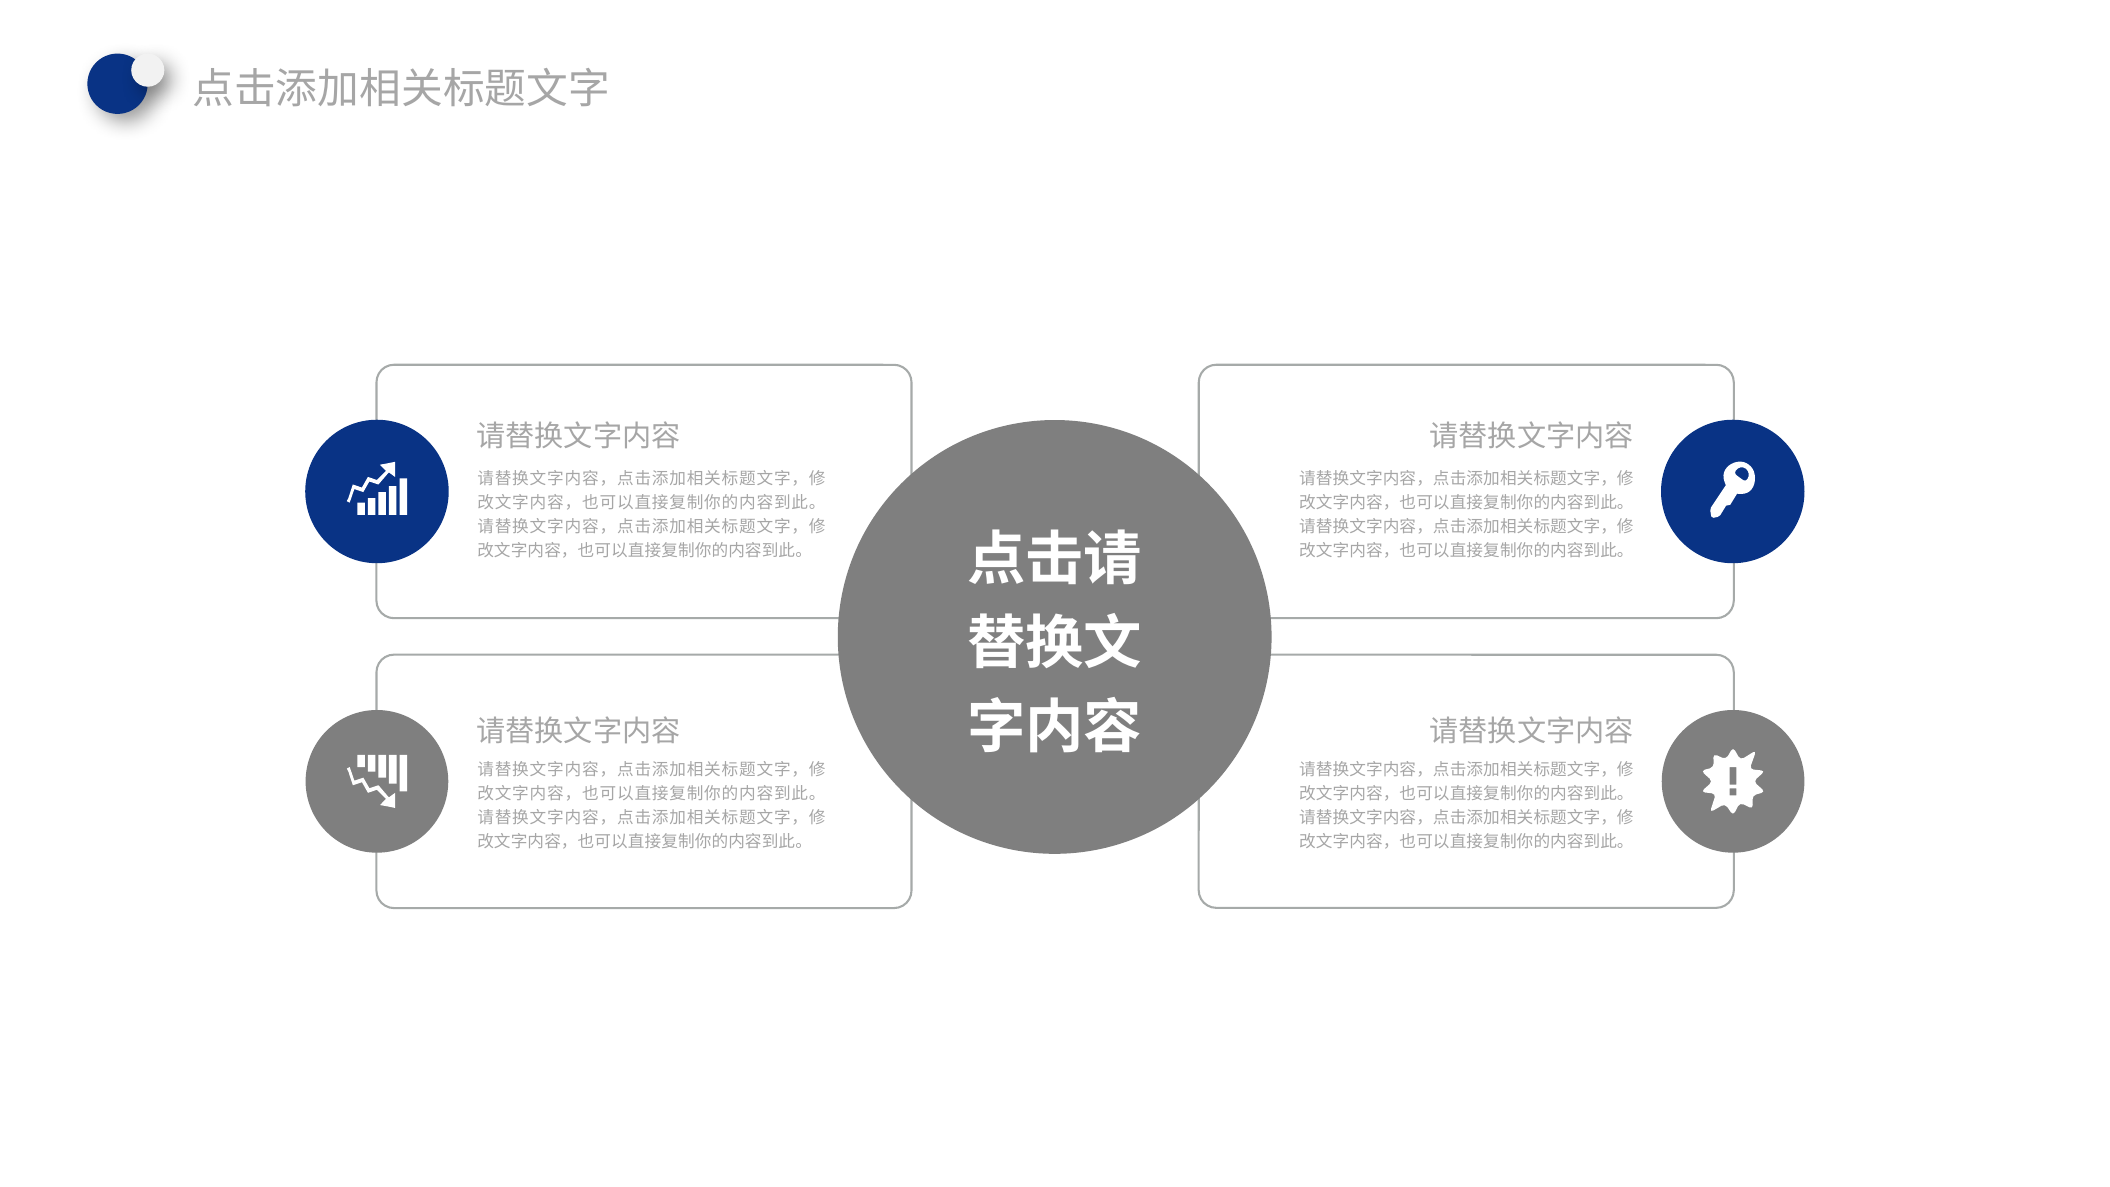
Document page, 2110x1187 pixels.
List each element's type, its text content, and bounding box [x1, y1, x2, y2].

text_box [305, 709, 449, 853]
text_box 请替换文字内容，点击添加相关标题文字，修改文字内容，也可以直接复制你的内容到此。请替换文字内容，点击添加相关标题文字，修改文字内容，也可以直接复制你的内容到此。 [1286, 463, 1634, 560]
text_box 请替换文字内容，点击添加相关标题文字，修改文字内容，也可以直接复制你的内容到此。请替换文字内容，点击添加相关标题文字，修改文字内容，也可以直接复制你的内容到此。 [477, 463, 827, 560]
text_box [305, 419, 449, 564]
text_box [1660, 419, 1805, 564]
text_box [376, 364, 912, 619]
text_box [1198, 364, 1734, 619]
text_box [837, 420, 1272, 854]
text_box 请替换文字内容 [1353, 410, 1635, 453]
text_box 请替换文字内容，点击添加相关标题文字，修改文字内容，也可以直接复制你的内容到此。请替换文字内容，点击添加相关标题文字，修改文字内容，也可以直接复制你的内容到此。 [477, 754, 827, 851]
text_box 请替换文字内容 [475, 705, 757, 748]
text_box 请替换文字内容 [475, 410, 757, 453]
text_box [1198, 654, 1734, 908]
text_box [130, 52, 166, 88]
text_box [376, 654, 912, 909]
text_box 点击请替换文字内容 [939, 586, 1170, 682]
text_box [1661, 710, 1805, 853]
text_box [86, 52, 142, 115]
text_box 点击添加相关标题文字 [176, 53, 680, 114]
text_box [1702, 749, 1764, 814]
text_box 请替换文字内容 [1353, 705, 1635, 748]
text_box 请替换文字内容，点击添加相关标题文字，修改文字内容，也可以直接复制你的内容到此。请替换文字内容，点击添加相关标题文字，修改文字内容，也可以直接复制你的内容到此。 [1286, 754, 1634, 851]
